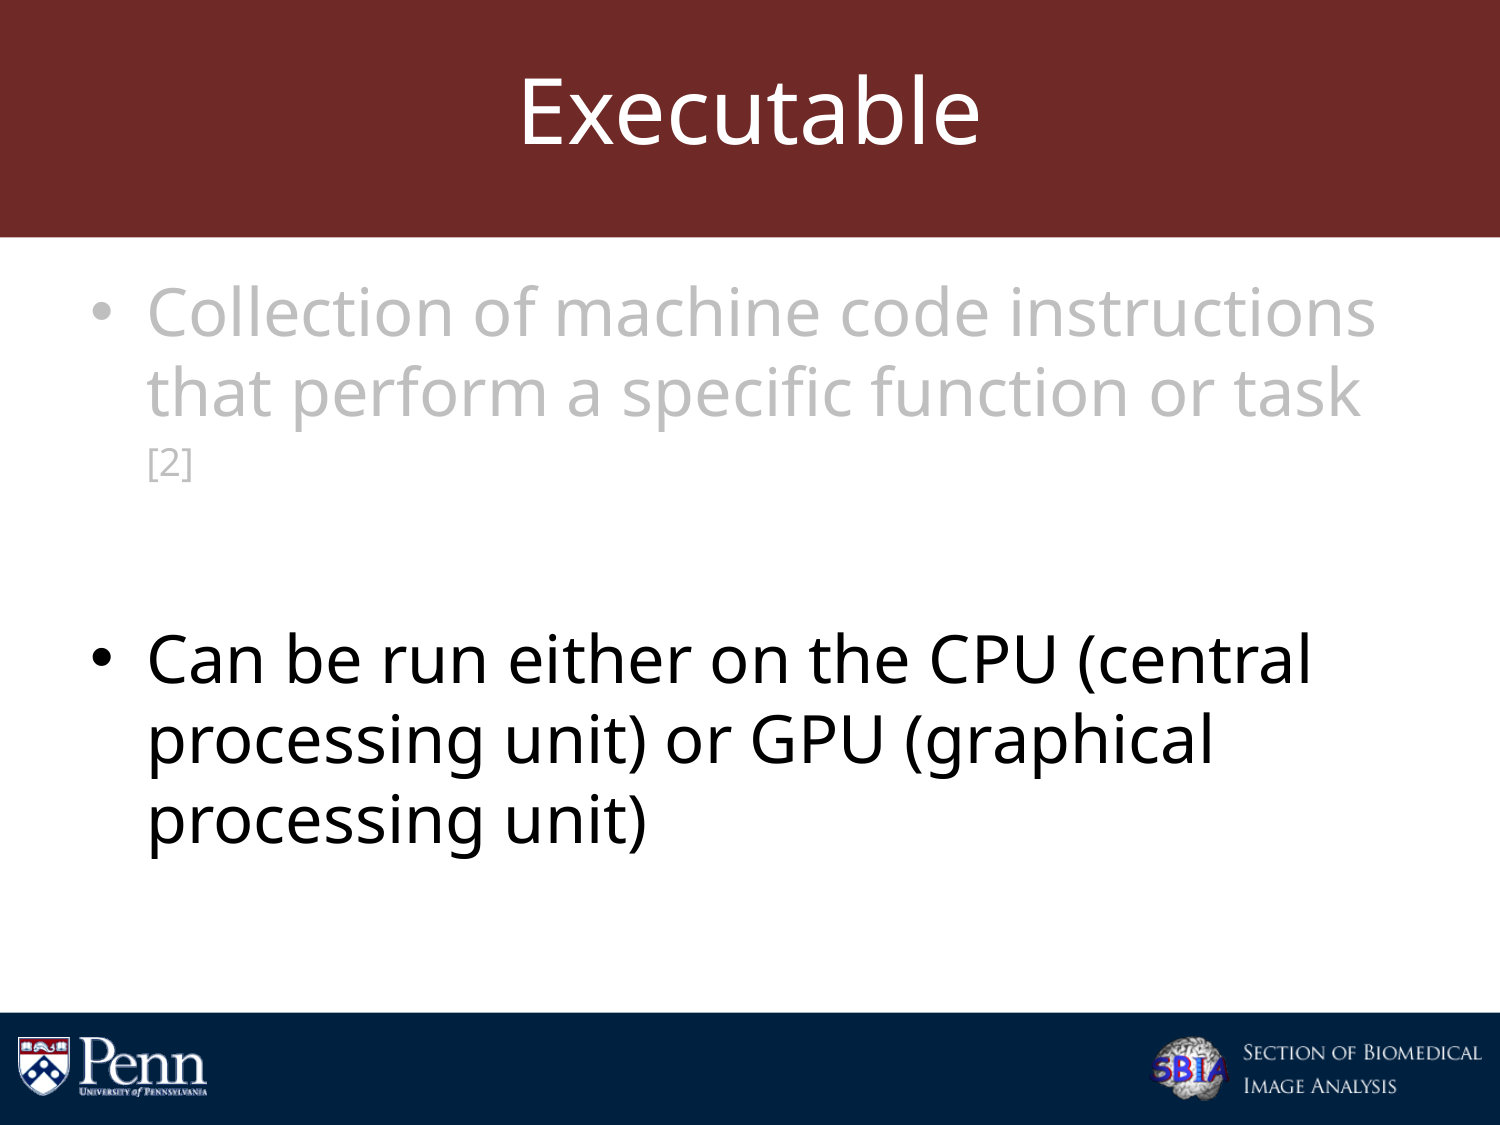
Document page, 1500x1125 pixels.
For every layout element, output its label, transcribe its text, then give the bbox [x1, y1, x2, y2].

title Executable [75, 45, 1425, 238]
picture [18, 1037, 207, 1097]
list Collection of machine code instructions that perform a specific function or task [2] Can be run either on the CPU (central processing unit) or GPU (graphical processing unit) [75, 262, 1425, 1013]
picture [1149, 1035, 1482, 1102]
